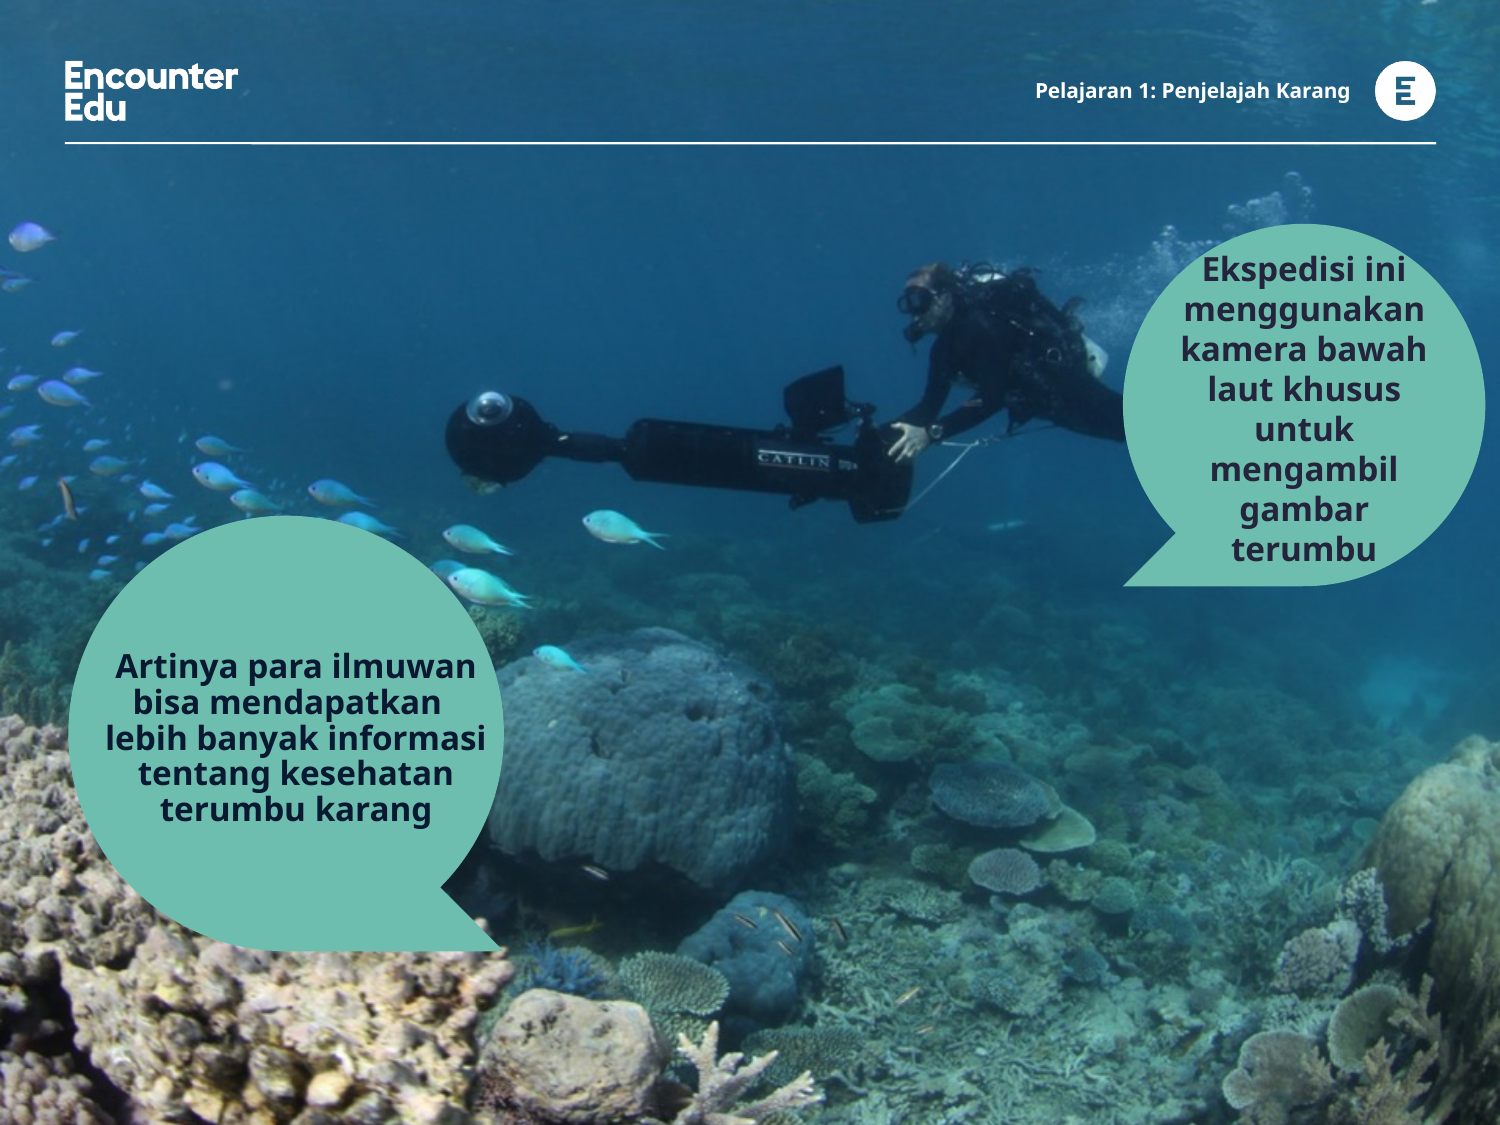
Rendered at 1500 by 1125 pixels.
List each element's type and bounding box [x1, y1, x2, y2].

picture [0, 0, 1500, 1125]
text_box [68, 515, 505, 958]
text_box [1122, 223, 1486, 592]
